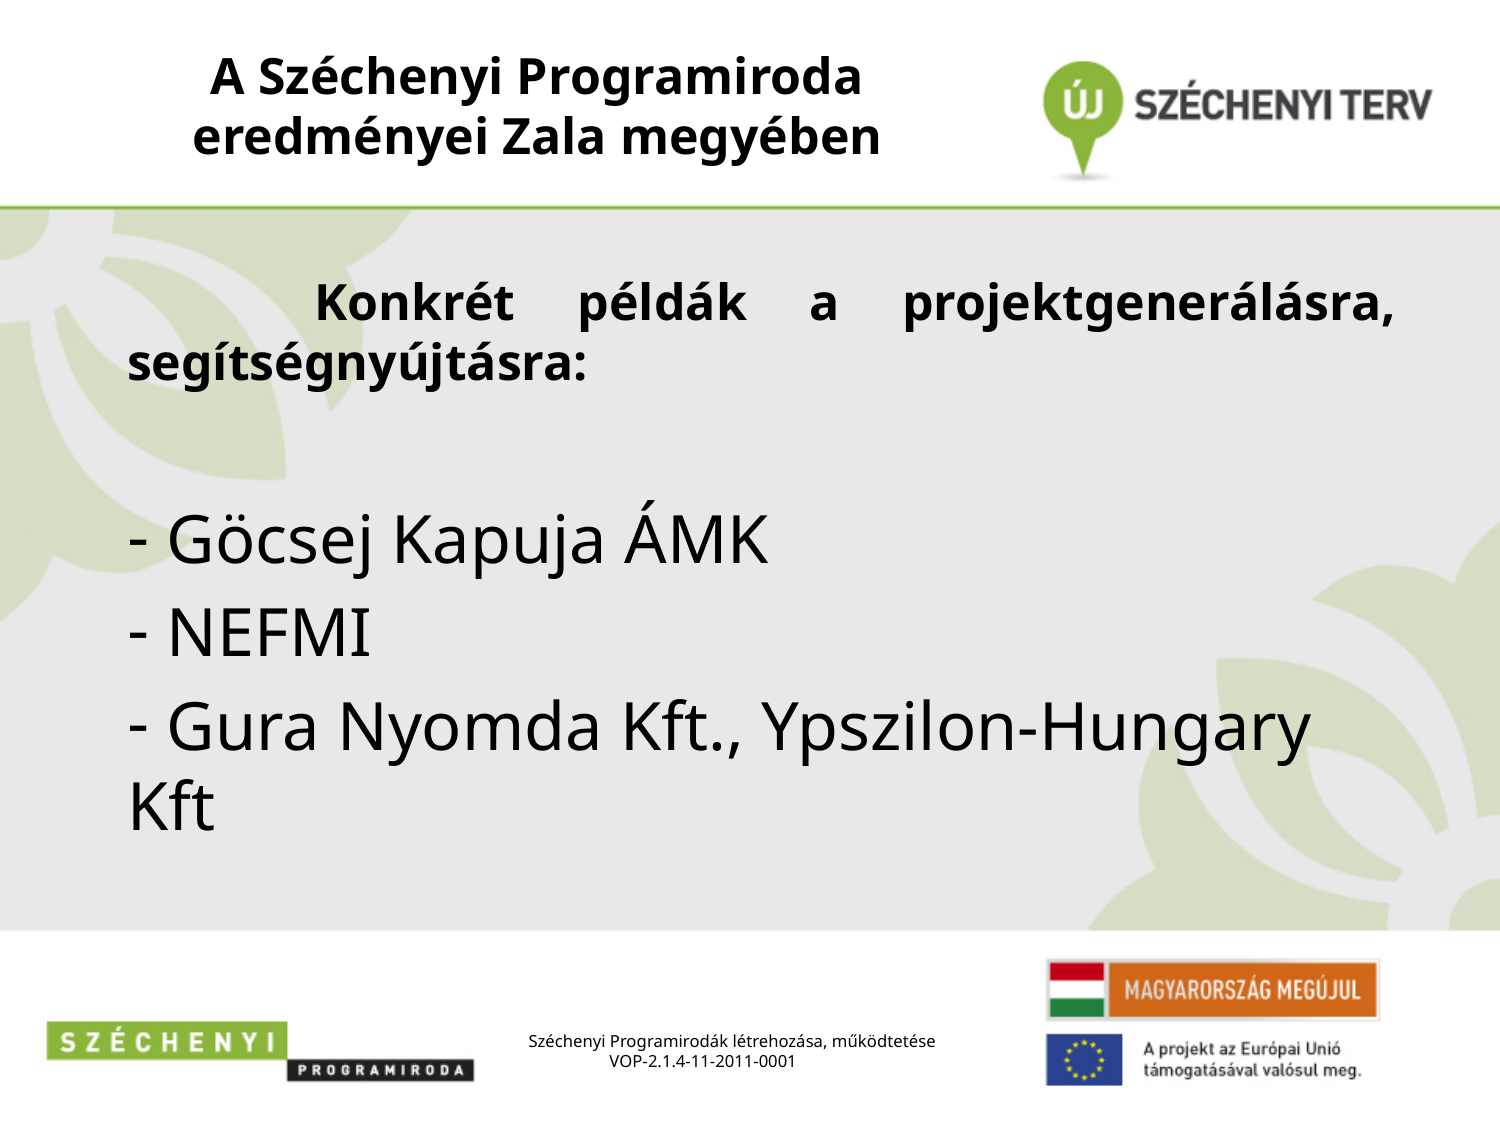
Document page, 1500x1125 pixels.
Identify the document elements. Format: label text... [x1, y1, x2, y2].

list Konkrét példák a projektgenerálásra, segítségnyújtásra: Göcsej Kapuja ÁMK NEFMI Gura Nyomda Kft., Ypszilon-Hungary Kft [112, 262, 1412, 929]
title A Széchenyi Programiroda eredményei Zala megyében [41, 0, 1034, 209]
text_box Széchenyi Programirodák létrehozása, működtetése VOP-2.1.4-11-2011-0001 [513, 1023, 999, 1124]
picture [0, 0, 1500, 1125]
